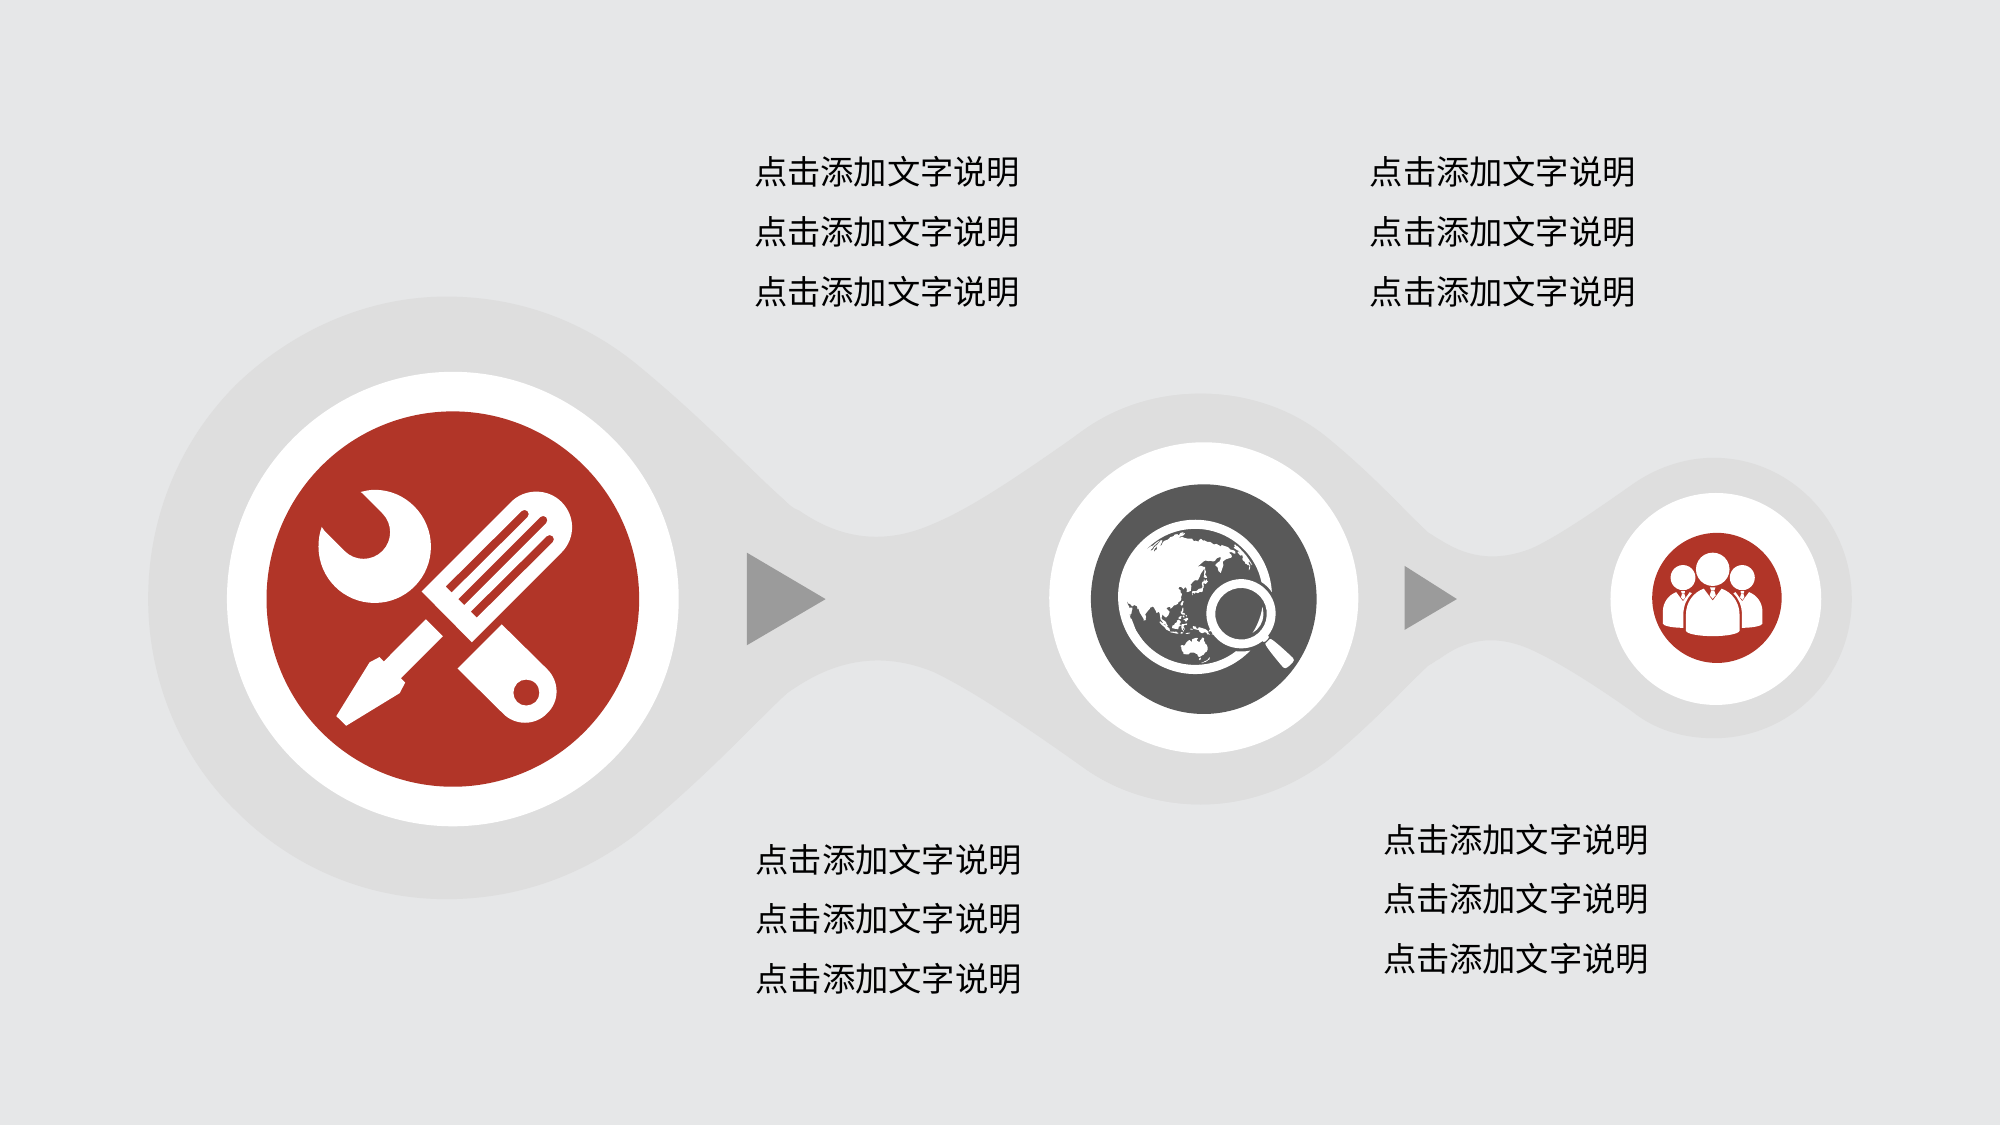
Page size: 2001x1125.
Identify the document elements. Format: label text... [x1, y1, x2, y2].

text_box [148, 296, 1073, 900]
text_box [266, 411, 640, 787]
text_box [1190, 626, 1212, 635]
text_box [1262, 635, 1269, 642]
text_box [1118, 519, 1272, 675]
text_box [1180, 637, 1208, 661]
text_box [1652, 532, 1782, 663]
text_box [226, 371, 679, 827]
text_box [1695, 552, 1730, 587]
text_box [421, 491, 573, 643]
text_box [1206, 579, 1276, 649]
text_box [318, 489, 431, 603]
text_box [1128, 532, 1253, 634]
text_box [1404, 565, 1457, 630]
text_box [1670, 565, 1696, 591]
text_box [1090, 484, 1317, 714]
text_box 点击添加文字说明 点击添加文字说明 点击添加文字说明 [732, 124, 1042, 319]
text_box [336, 619, 443, 726]
text_box [1265, 638, 1294, 669]
text_box [1685, 588, 1740, 637]
text_box [746, 552, 826, 646]
text_box [996, 393, 1852, 805]
text_box [1049, 442, 1359, 754]
text_box [1610, 492, 1822, 705]
text_box [1662, 592, 1692, 628]
text_box 点击添加文字说明 点击添加文字说明 点击添加文字说明 [734, 811, 1044, 1006]
text_box 点击添加文字说明 点击添加文字说明 点击添加文字说明 [1348, 124, 1658, 319]
text_box [1709, 590, 1716, 599]
text_box [457, 624, 557, 723]
text_box [1733, 592, 1763, 628]
text_box [1729, 565, 1755, 591]
text_box 点击添加文字说明 点击添加文字说明 点击添加文字说明 [1361, 791, 1671, 986]
